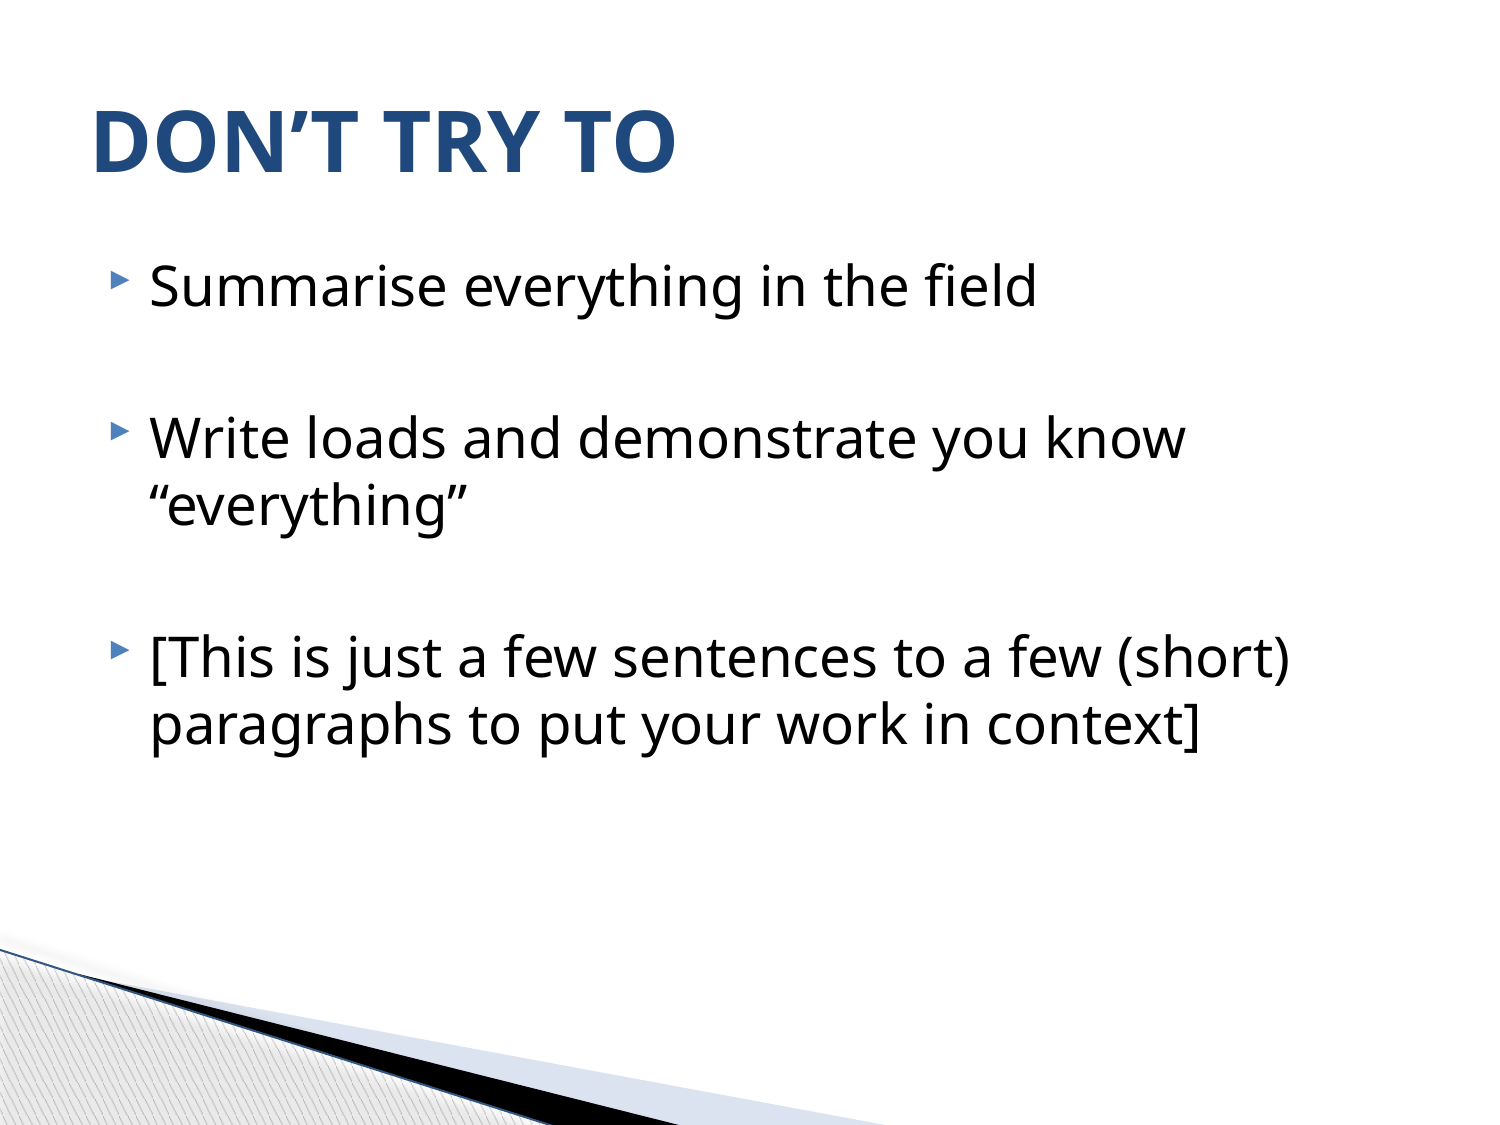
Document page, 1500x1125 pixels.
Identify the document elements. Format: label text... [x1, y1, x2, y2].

list Summarise everything in the field Write loads and demonstrate you know “everything” [This is just a few sentences to a few (short) paragraphs to put your work in context] [75, 243, 1425, 986]
title DON’T TRY TO [75, 45, 1425, 233]
